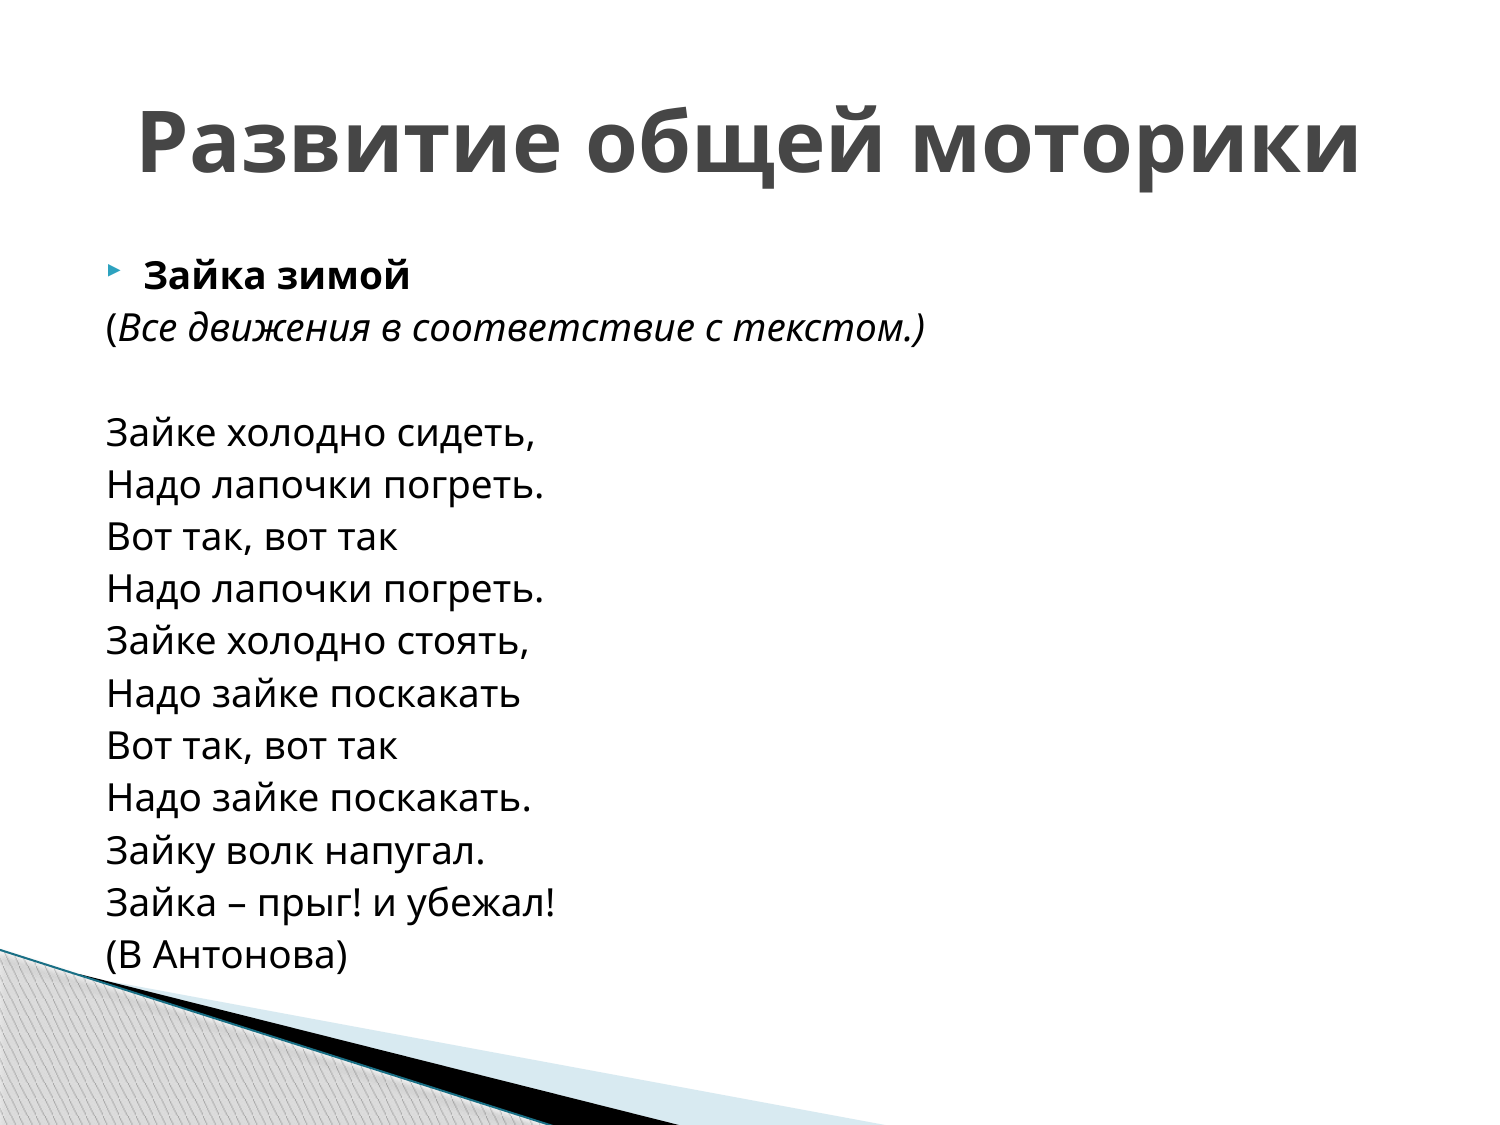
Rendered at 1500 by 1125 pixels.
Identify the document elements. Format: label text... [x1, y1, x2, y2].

list Зайка зимой (Все движения в соответствие с текстом.) Зайке холодно сидеть, Надо лапочки погреть. Вот так, вот так Надо лапочки погреть. Зайке холодно стоять, Надо зайке поскакать Вот так, вот так Надо зайке поскакать. Зайку волк напугал. Зайка – прыг! и убежал! (В Антонова) [75, 243, 1425, 986]
title Развитие общей моторики [75, 45, 1425, 233]
